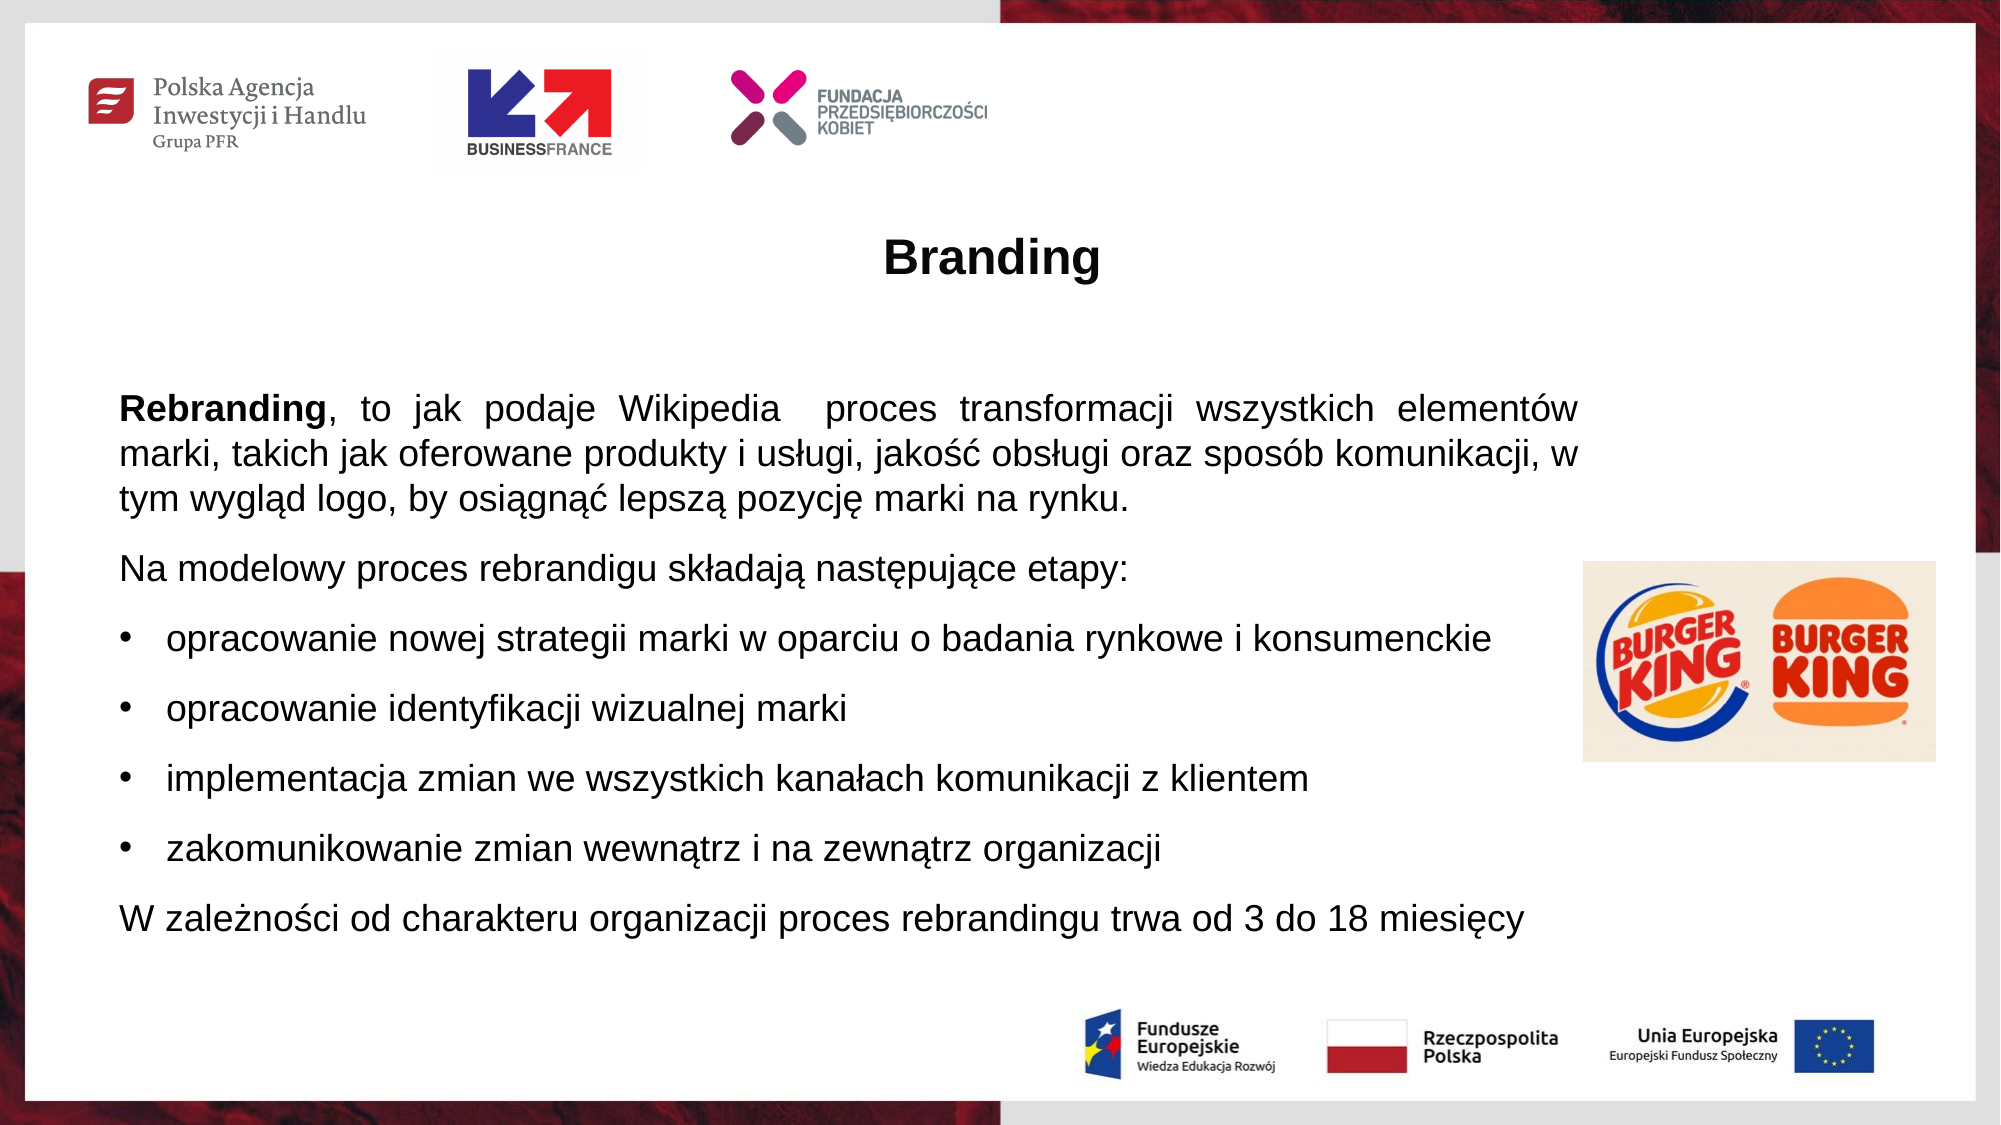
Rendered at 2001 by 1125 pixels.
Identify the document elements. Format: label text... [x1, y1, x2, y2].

picture [0, 0, 2001, 1125]
text_box Rebranding, to jak podaje Wikipedia proces transformacji wszystkich elementów marki, takich jak oferowane produkty i usługi, jakość obsługi oraz sposób komunikacji, w tym wygląd logo, by osiągnąć lepszą pozycję marki na rynku. Na modelowy proces rebrandigu składają następujące etapy: opracowanie nowej strategii marki w oparciu o badania rynkowe i konsumenckie opracowanie identyfikacji wizualnej marki implementacja zmian we wszystkich kanałach komunikacji z klientem zakomunikowanie zmian wewnątrz i na zewnątrz organizacji W zależności od charakteru organizacji proces rebrandingu trwa od 3 do 18 miesięcy [114, 379, 1583, 943]
text_box Branding [453, 214, 1547, 290]
